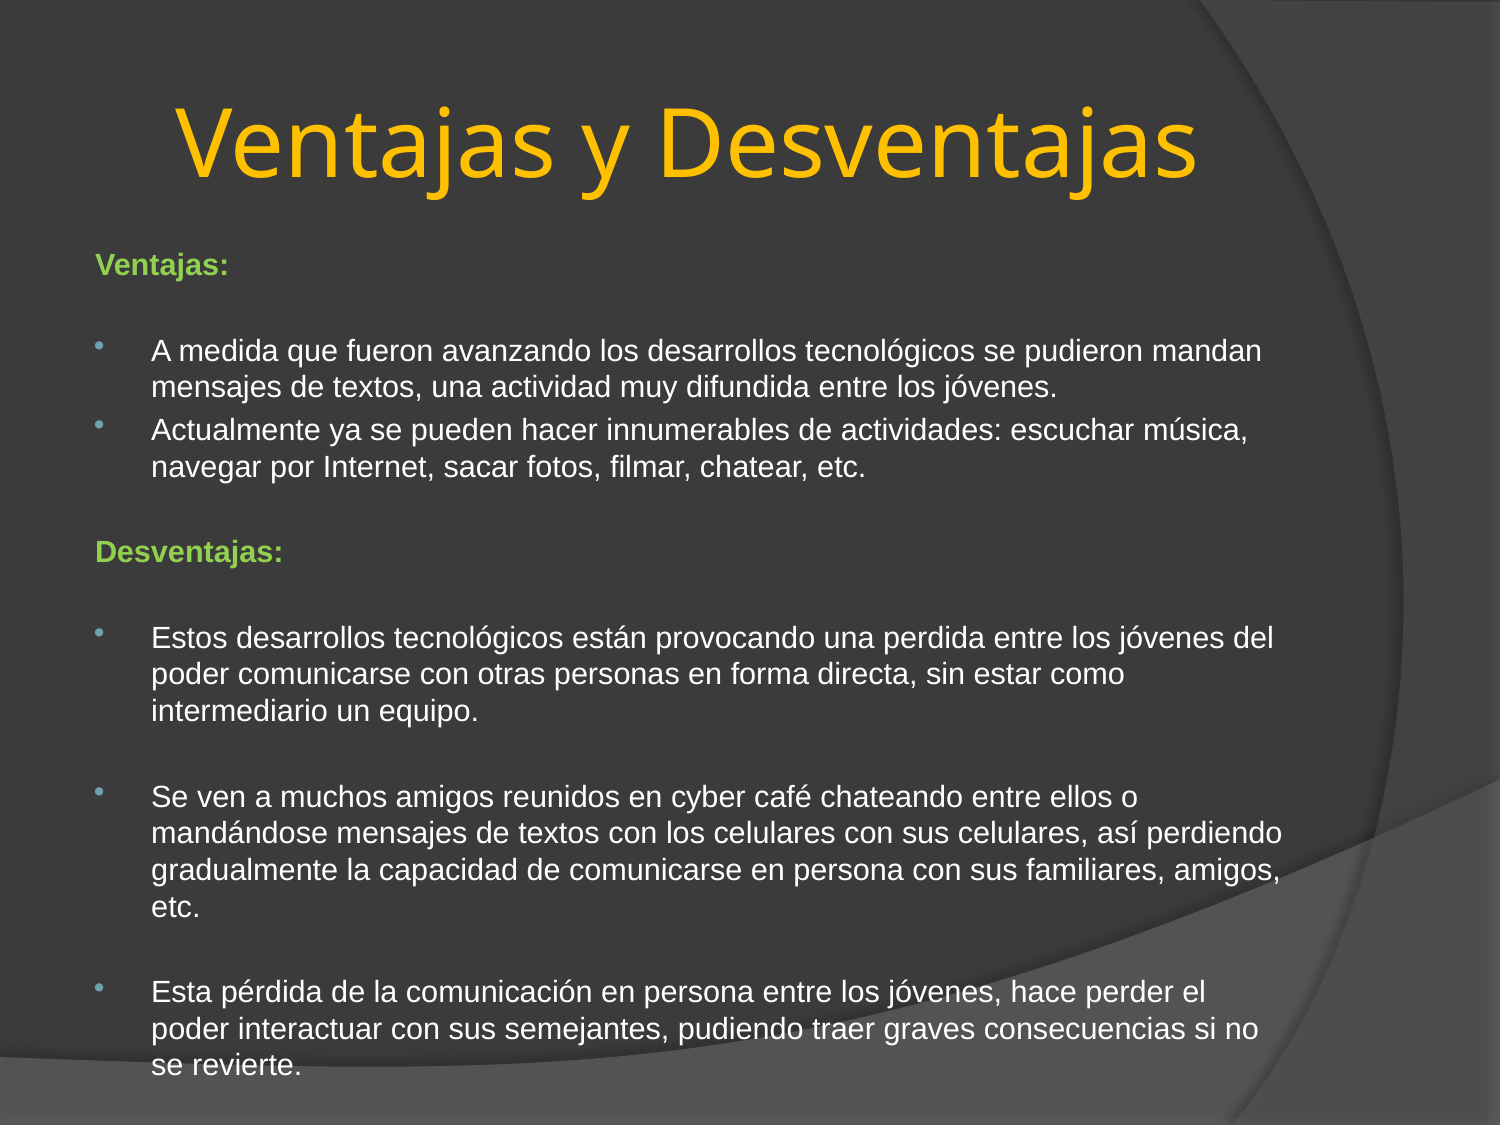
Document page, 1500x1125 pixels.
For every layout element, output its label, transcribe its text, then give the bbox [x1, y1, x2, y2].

list Ventajas: A medida que fueron avanzando los desarrollos tecnológicos se pudieron mandan mensajes de textos, una actividad muy difundida entre los jóvenes. Actualmente ya se pueden hacer innumerables de actividades: escuchar música, navegar por Internet, sacar fotos, filmar, chatear, etc. Desventajas: Estos desarrollos tecnológicos están provocando una perdida entre los jóvenes del poder comunicarse con otras personas en forma directa, sin estar como intermediario un equipo. Se ven a muchos amigos reunidos en cyber café chateando entre ellos o mandándose mensajes de textos con los celulares con sus celulares, así perdiendo gradualmente la capacidad de comunicarse en persona con sus familiares, amigos, etc. Esta pérdida de la comunicación en persona entre los jóvenes, hace perder el poder interactuar con sus semejantes, pudiendo traer graves consecuencias si no se revierte. [75, 237, 1300, 1100]
title Ventajas y Desventajas [75, 45, 1300, 233]
